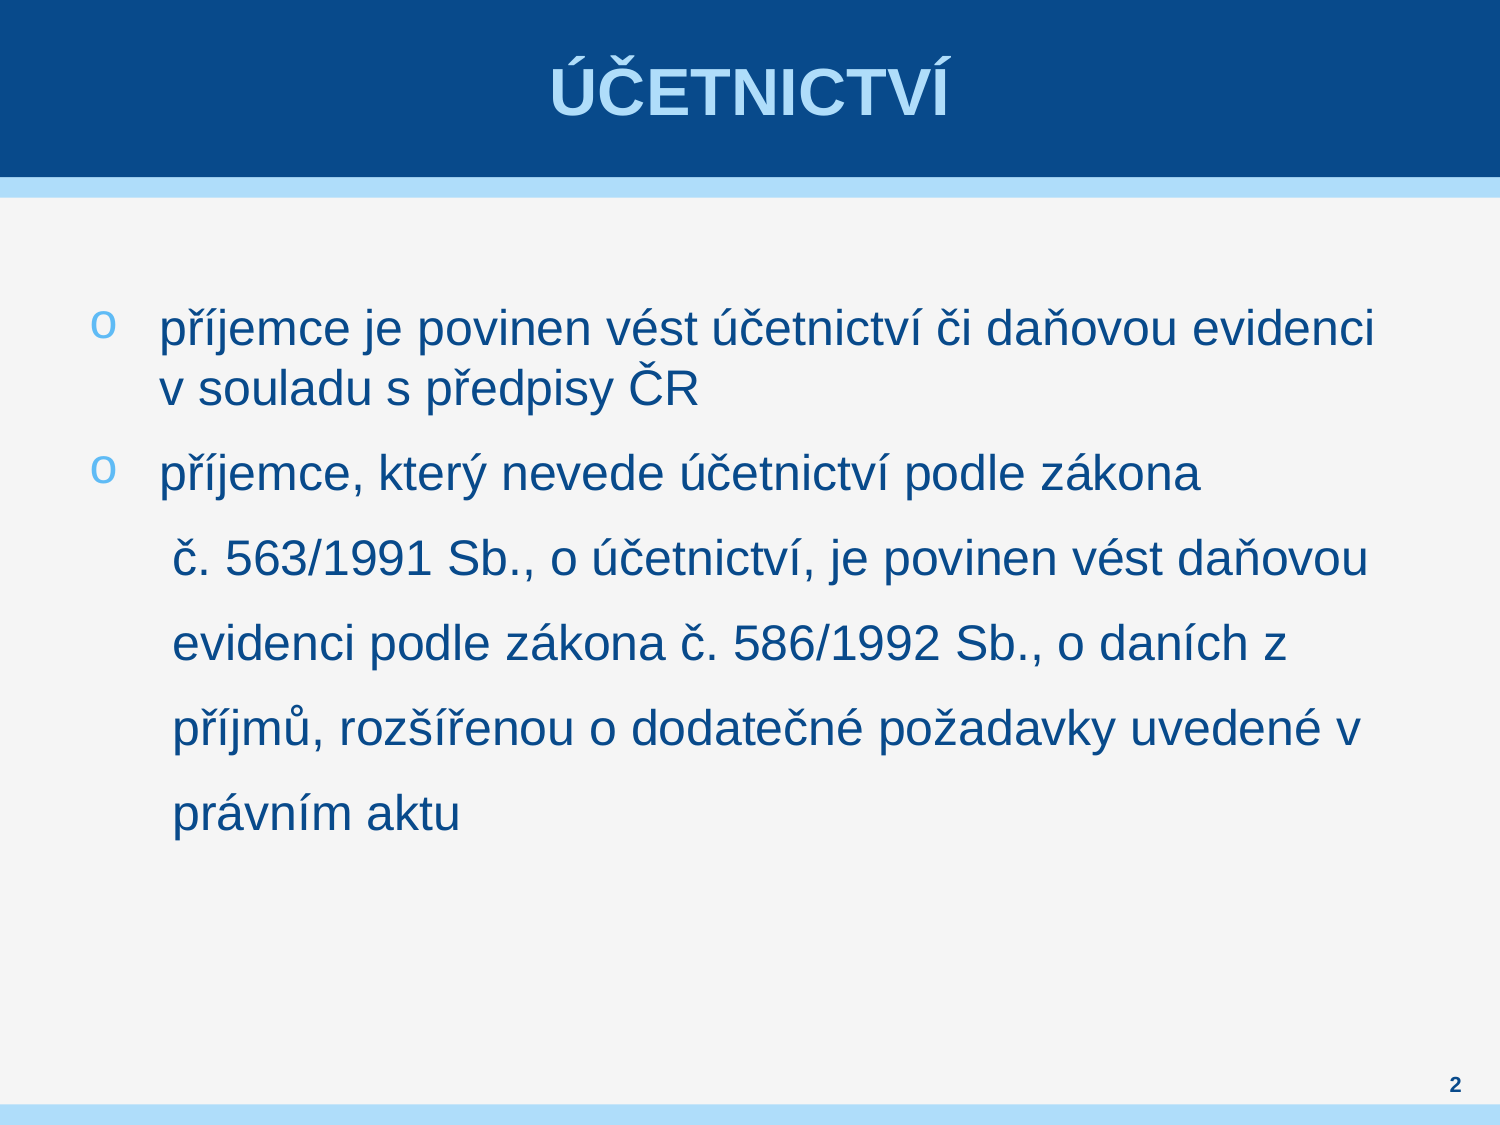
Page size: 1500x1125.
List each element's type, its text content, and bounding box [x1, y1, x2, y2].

list příjemce je povinen vést účetnictví či daňovou evidenci v souladu s předpisy ČR příjemce, který nevede účetnictví podle zákona č. 563/1991 Sb., o účetnictví, je povinen vést daňovou evidenci podle zákona č. 586/1992 Sb., o daních z příjmů, rozšířenou o dodatečné požadavky uvedené v právním aktu [88, 295, 1412, 1004]
slide_number 2 [1417, 1068, 1495, 1099]
title účetnictví [59, 0, 1441, 178]
